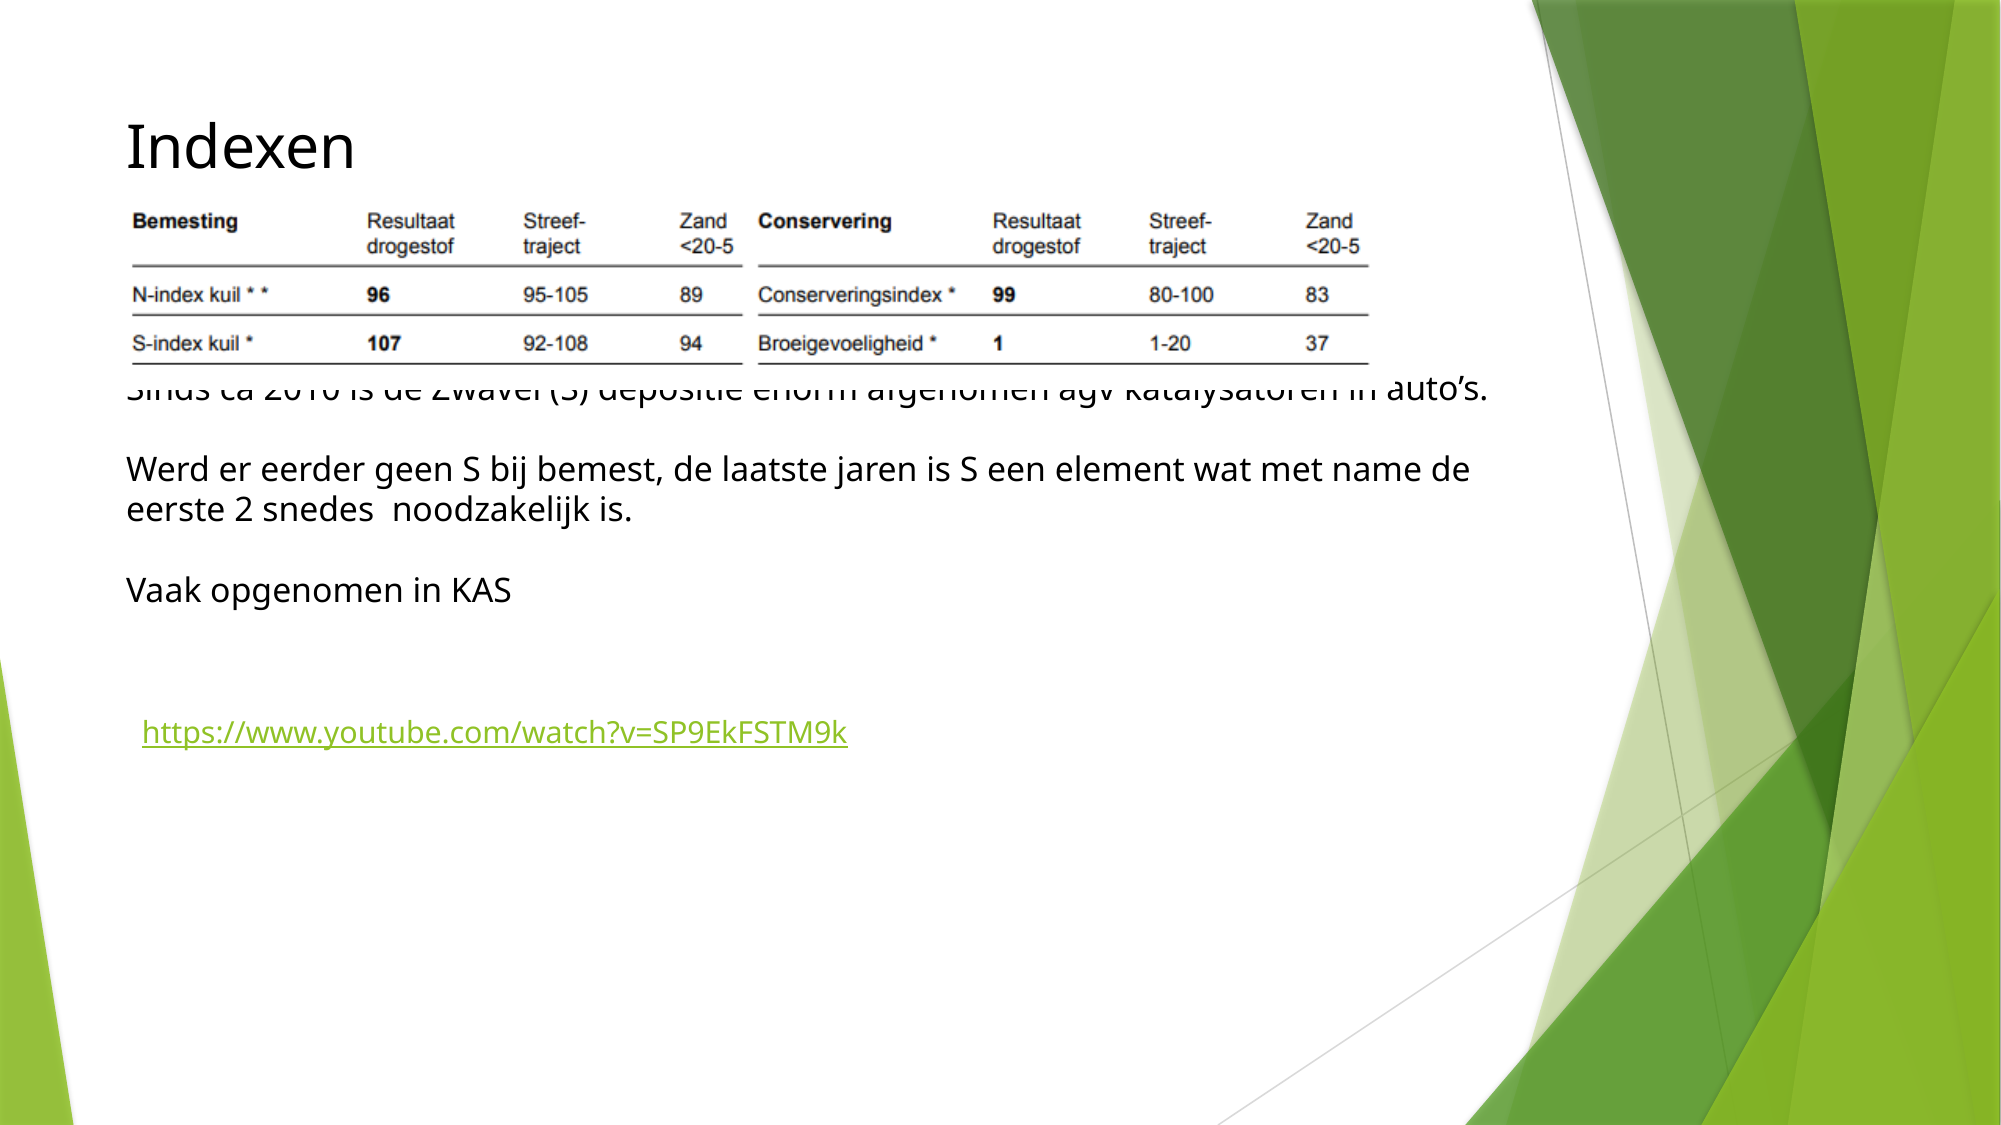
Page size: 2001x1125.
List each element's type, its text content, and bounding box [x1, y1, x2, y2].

title Indexen Sinds ca 2010 is de Zwavel (S) depositie enorm afgenomen agv katalysatoren in auto’s. Werd er eerder geen S bij bemest, de laatste jaren is S een element wat met name de eerste 2 snedes noodzakelijk is. Vaak opgenomen in KAS https://www.youtube.com/watch?v=SP9EkFSTM9k [111, 99, 1522, 1103]
picture [120, 207, 1395, 391]
